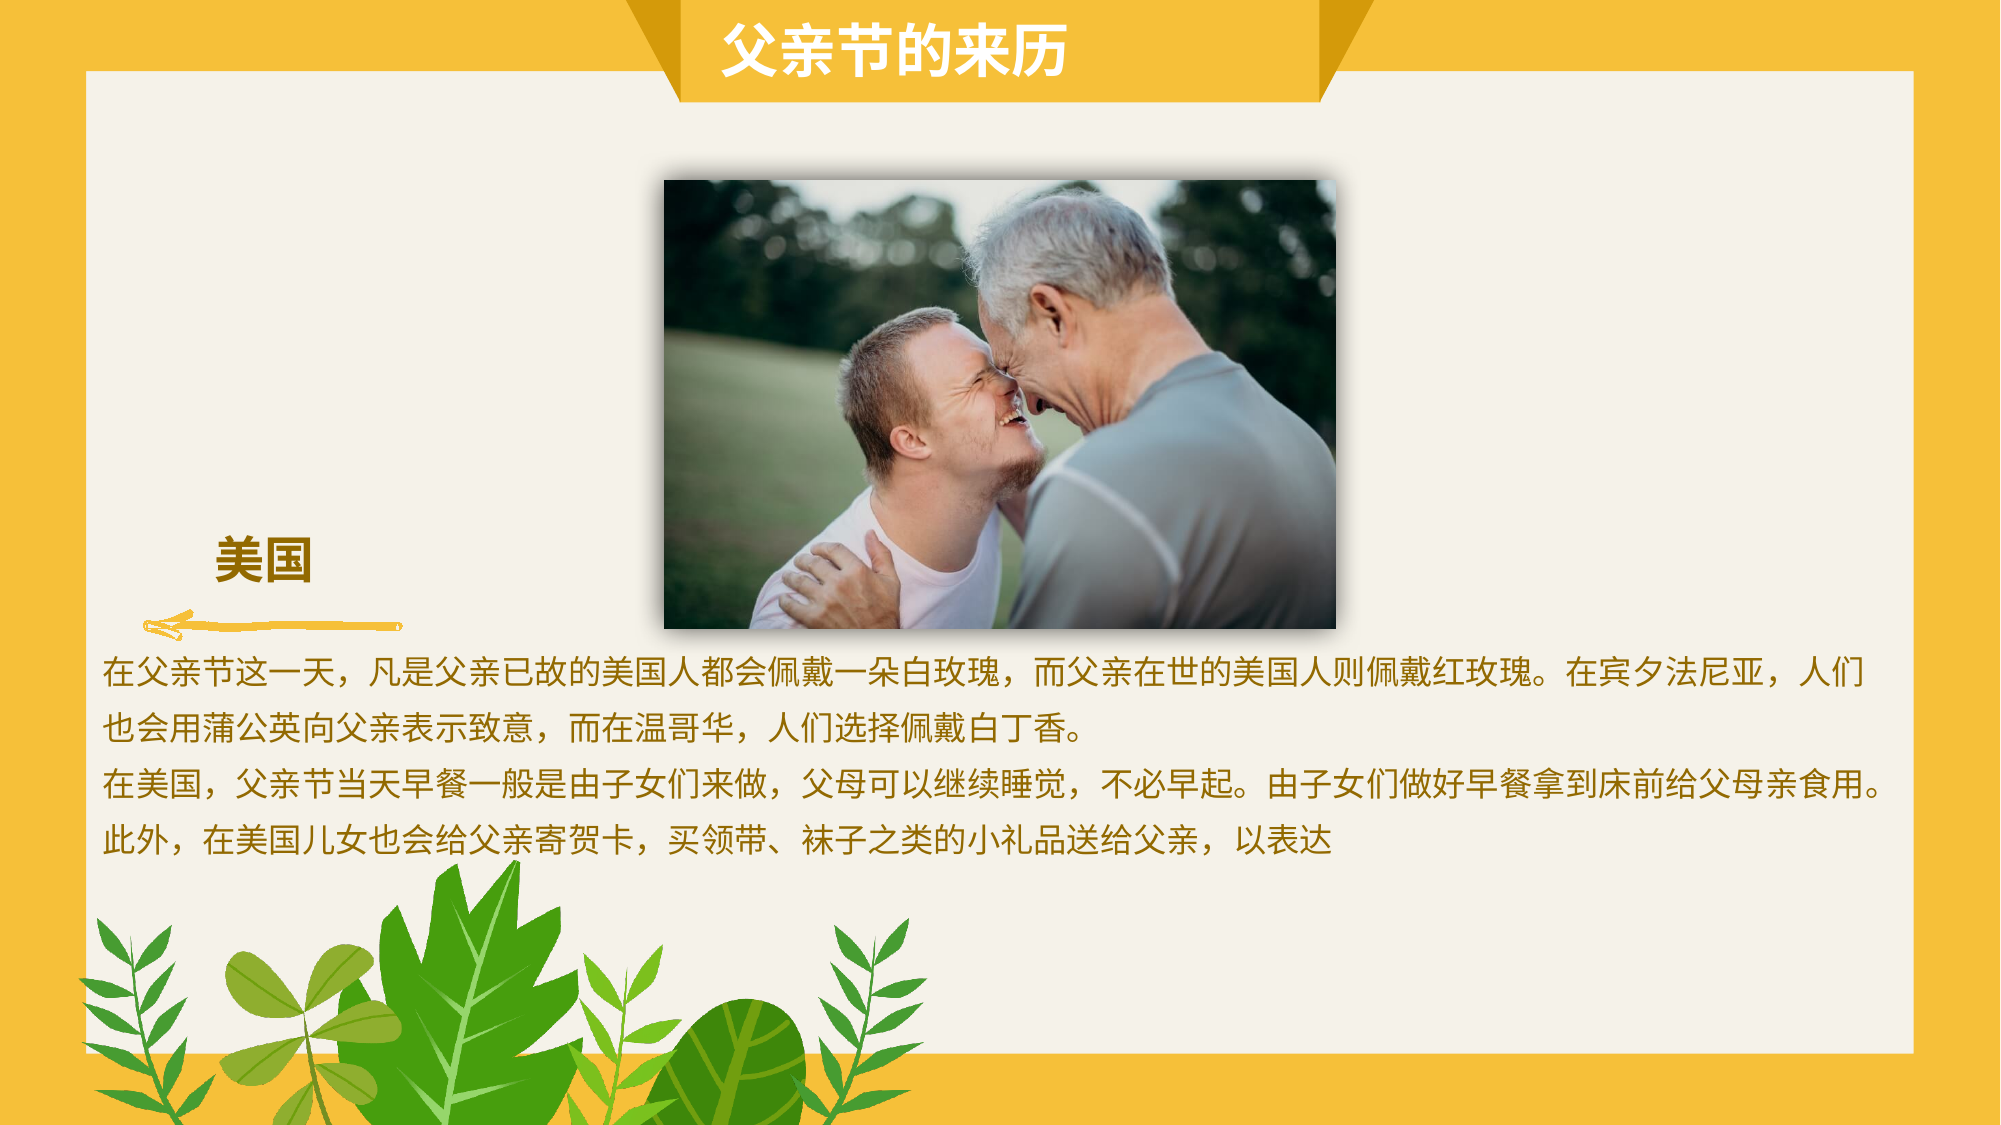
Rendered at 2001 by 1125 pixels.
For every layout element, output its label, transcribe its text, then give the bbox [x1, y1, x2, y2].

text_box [623, 0, 1377, 103]
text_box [152, 568, 393, 681]
picture [664, 180, 1336, 629]
text_box 美国 [199, 520, 354, 568]
picture [69, 823, 936, 1125]
text_box 在父亲节这一天，凡是父亲已故的美国人都会佩戴一朵白玫瑰，而父亲在世的美国人则佩戴红玫瑰。在宾夕法尼亚，人们也会用蒲公英向父亲表示致意，而在温哥华，人们选择佩戴白丁香。 在美国，父亲节当天早餐一般是由子女们来做，父母可以继续睡觉，不必早起。由子女们做好早餐拿到床前给父母亲食用。此外，在美国儿女也会给父亲寄贺卡，买领带、袜子之类的小礼品送给父亲，以表达 [87, 628, 1912, 867]
